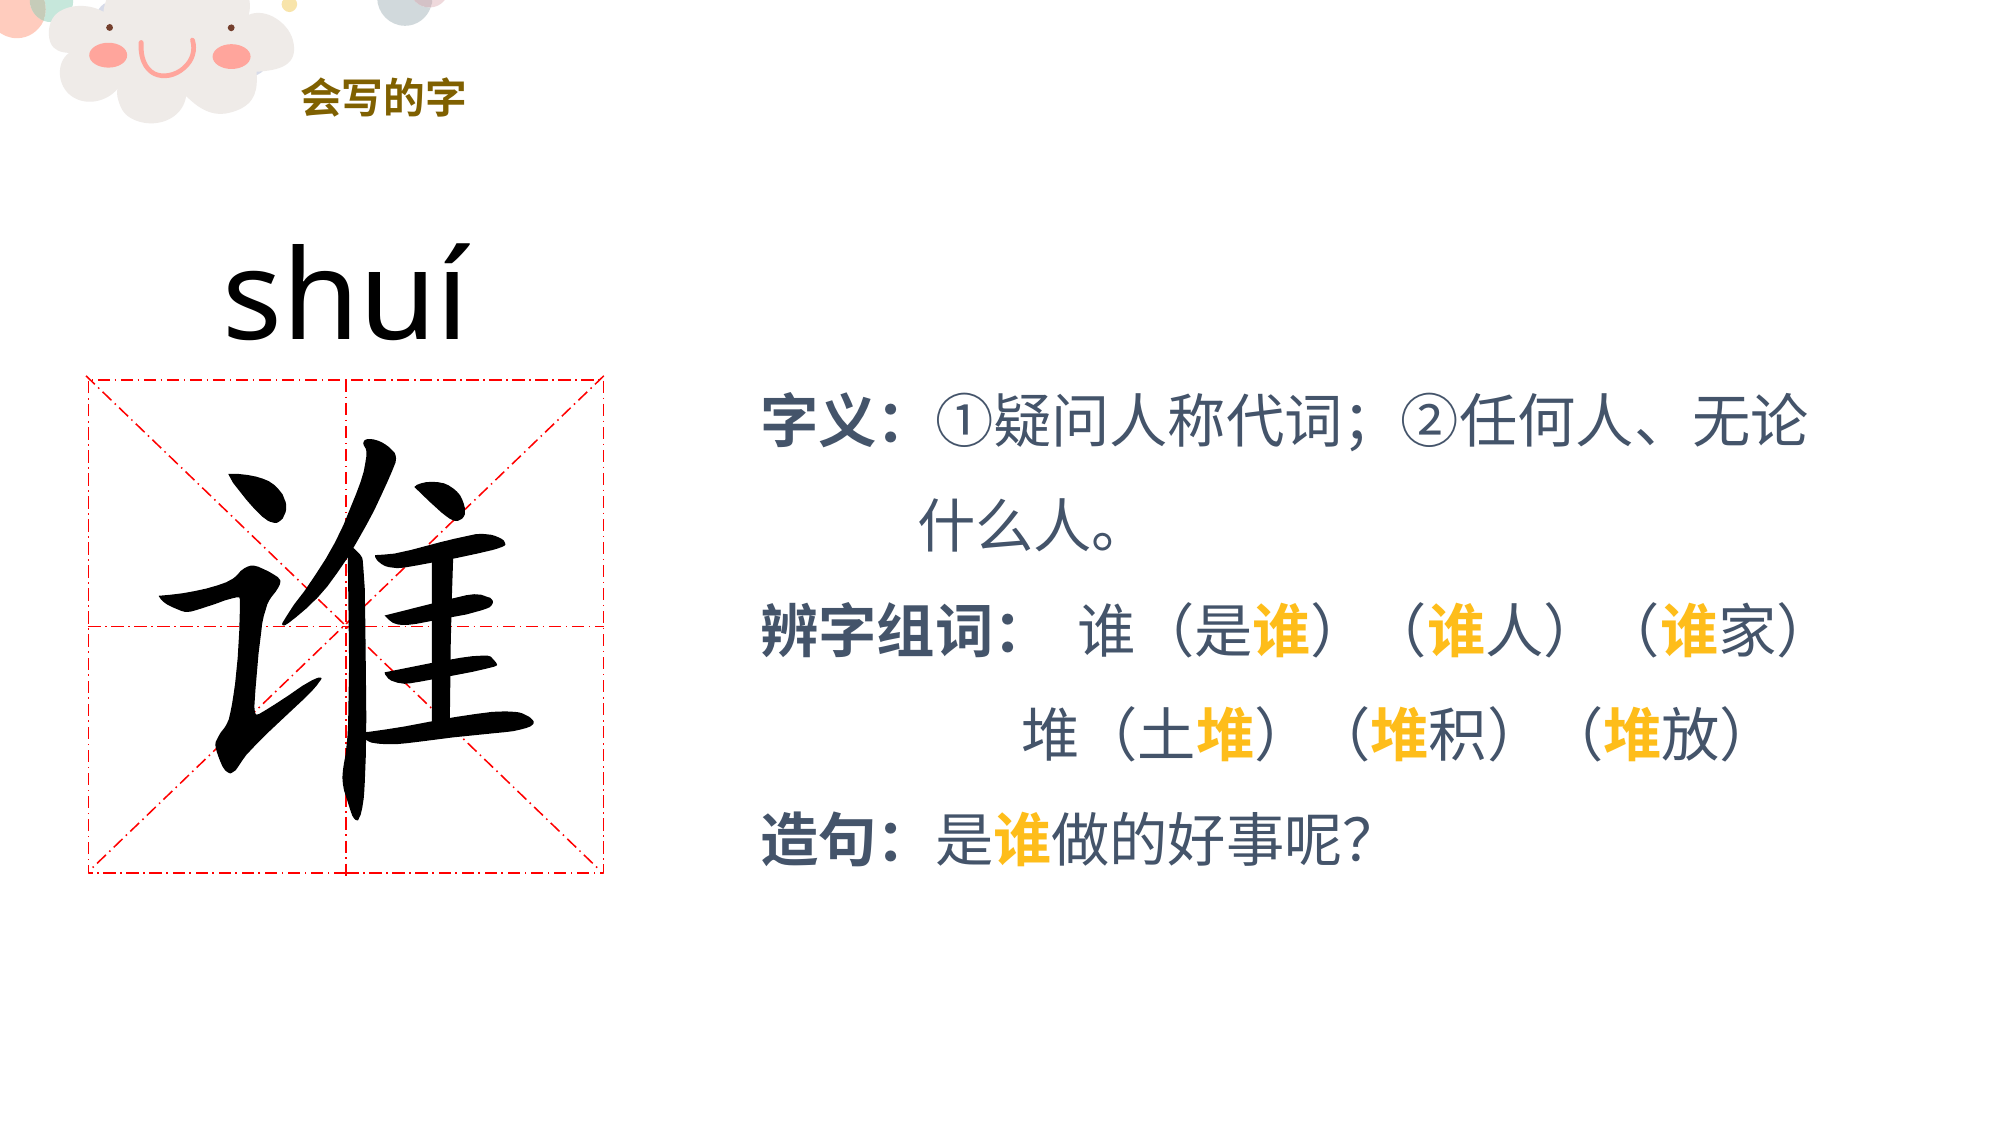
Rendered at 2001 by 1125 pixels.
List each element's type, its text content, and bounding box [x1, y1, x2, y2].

text_box 会写的字 [455, 64, 674, 130]
text_box 字义：①疑问人称代词；②任何人、无论 什么人。 辨字组词： 谁（是谁）（谁人）（谁家） 堆（土堆）（堆积）（堆放） 造句：是谁做的好事呢？ [745, 341, 1878, 881]
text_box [85, 331, 604, 880]
text_box shuí [207, 207, 485, 331]
picture [0, 0, 455, 131]
